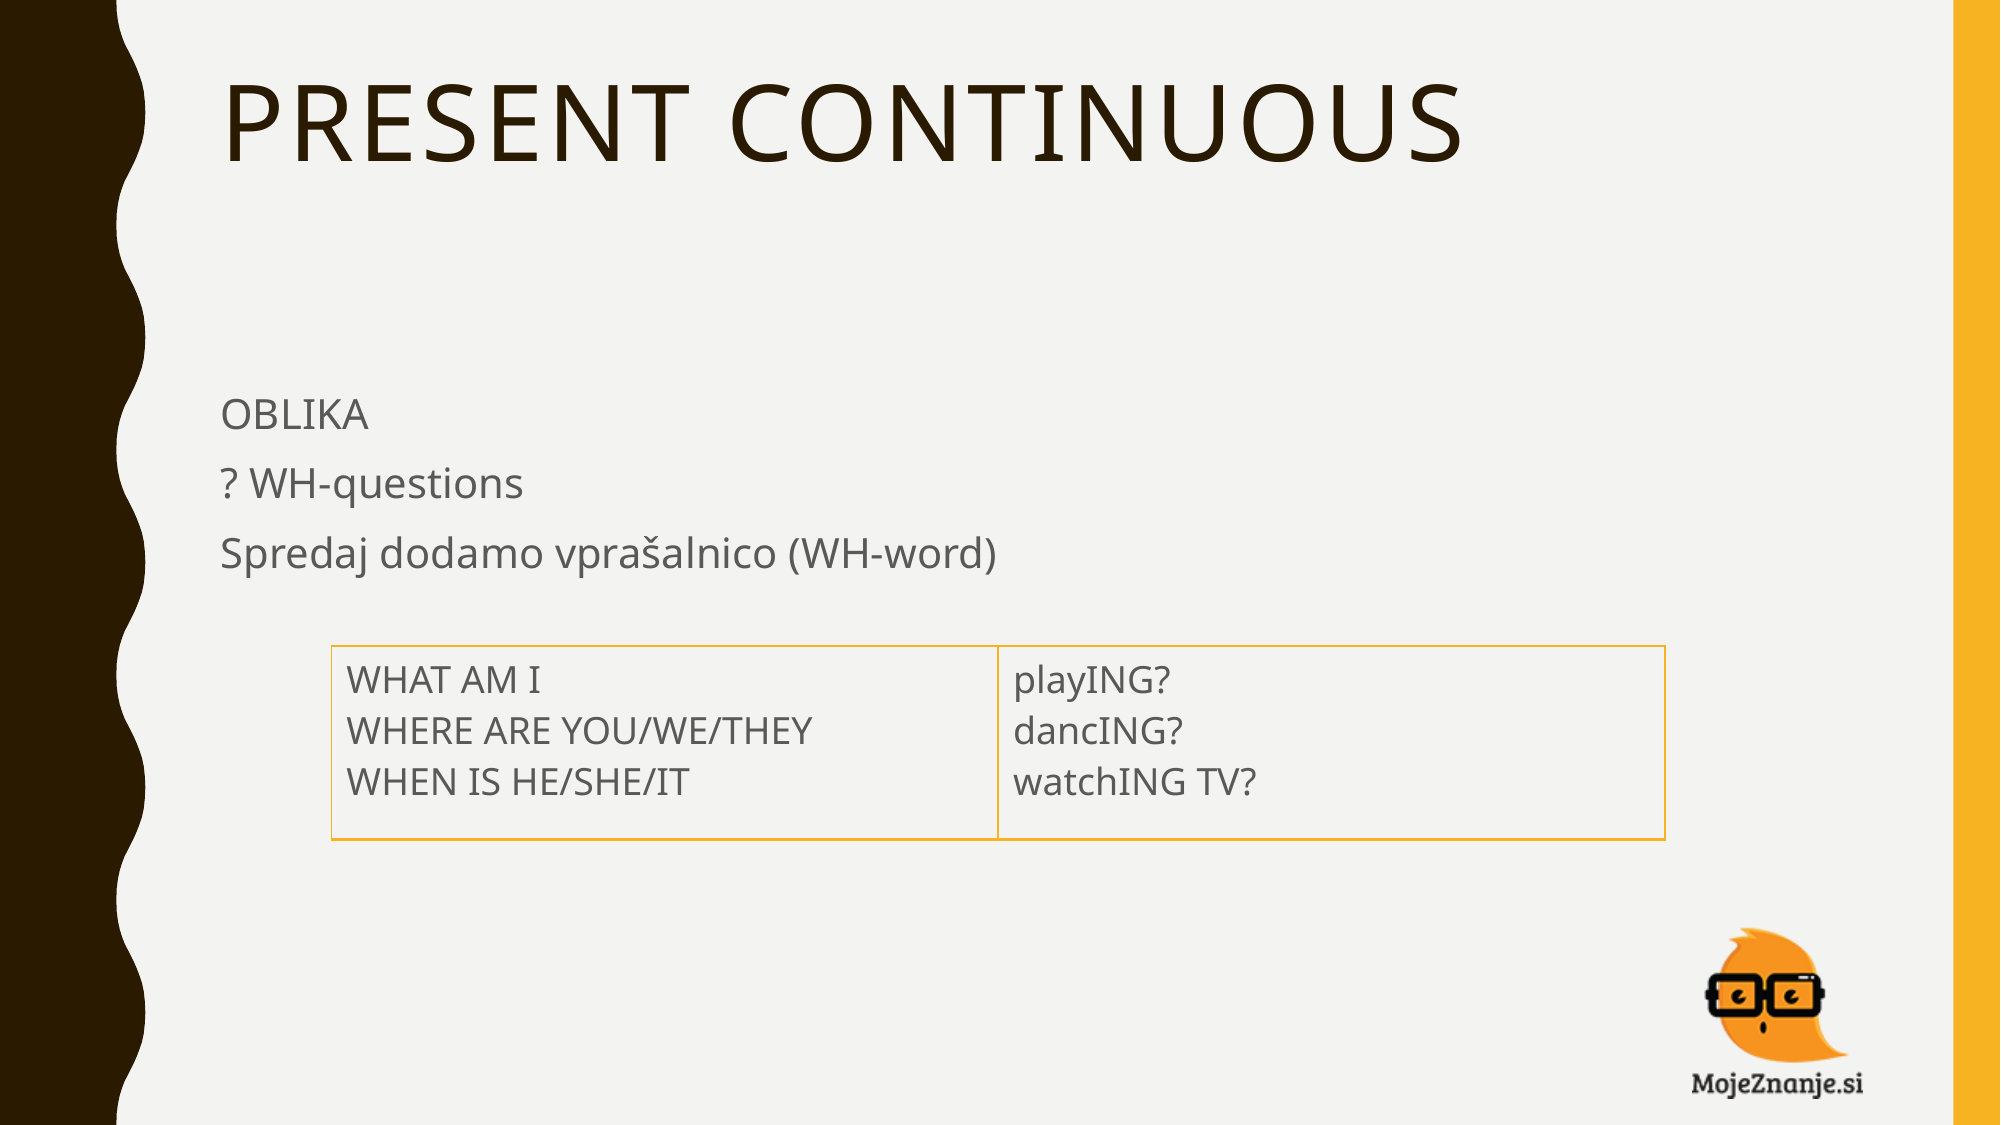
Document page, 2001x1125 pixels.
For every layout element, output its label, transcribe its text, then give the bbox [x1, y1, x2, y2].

table_header WHAT AM I WHERE ARE YOU/WE/THEY WHEN IS HE/SHE/IT [332, 647, 997, 838]
title PRESENT CONTINUOUS [205, 62, 1875, 308]
picture [1692, 965, 1863, 1099]
list OBLIKA ? WH-questions Spredaj dodamo vprašalnico (WH-word) [205, 375, 1875, 965]
table_header playING? dancING? watchING TV? [999, 647, 1664, 838]
